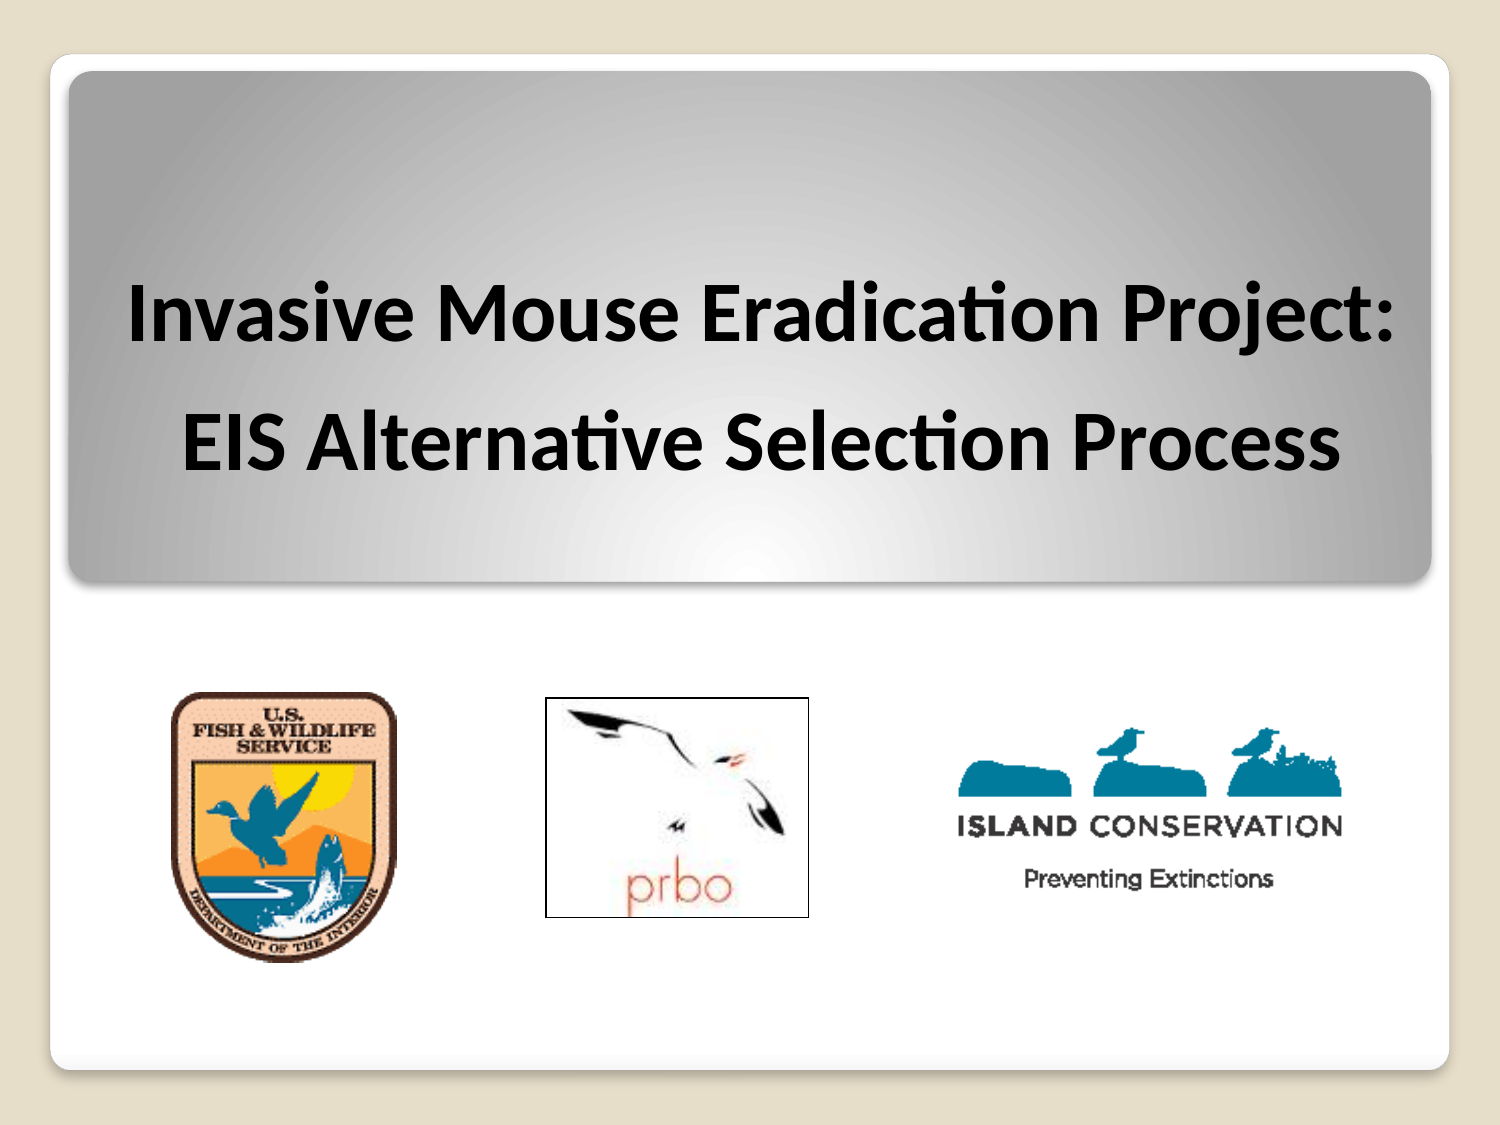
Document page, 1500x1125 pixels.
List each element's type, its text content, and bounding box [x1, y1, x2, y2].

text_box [924, 695, 1376, 921]
picture [171, 692, 397, 963]
picture [546, 698, 809, 918]
title Invasive Mouse Eradication Project: EIS Alternative Selection Process [75, 125, 1450, 500]
